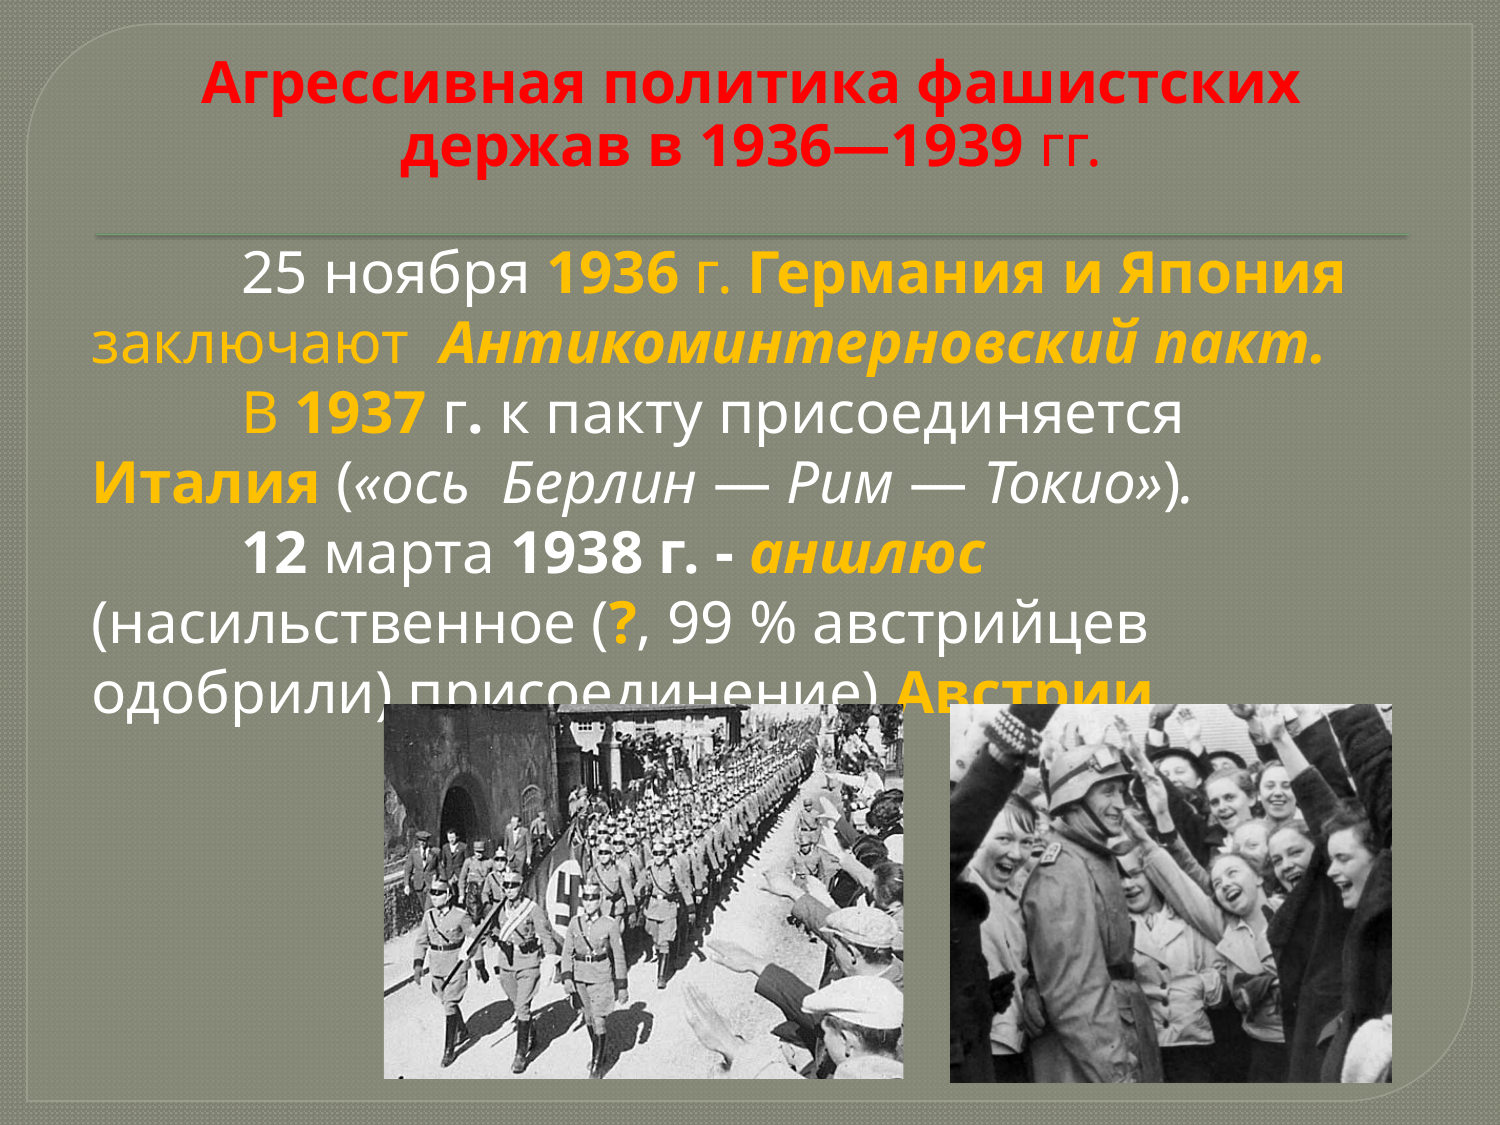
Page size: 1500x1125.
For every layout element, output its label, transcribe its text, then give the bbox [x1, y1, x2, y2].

picture [383, 703, 904, 1079]
title Агрессивная политика фашистских держав в 1936—1939 гг. [76, 78, 1427, 187]
picture [950, 703, 1392, 1083]
list 25 ноября 1936 г. Германия и Япония заключают Антикоминтерновский пакт. В 1937 г. к пакту присоединяется Италия («ось Берлин — Рим — Токио»). 12 марта 1938 г. - аншлюс (насильственное (?, 99 % австрийцев одобрили) присоединение) Австрии [76, 228, 1459, 1051]
